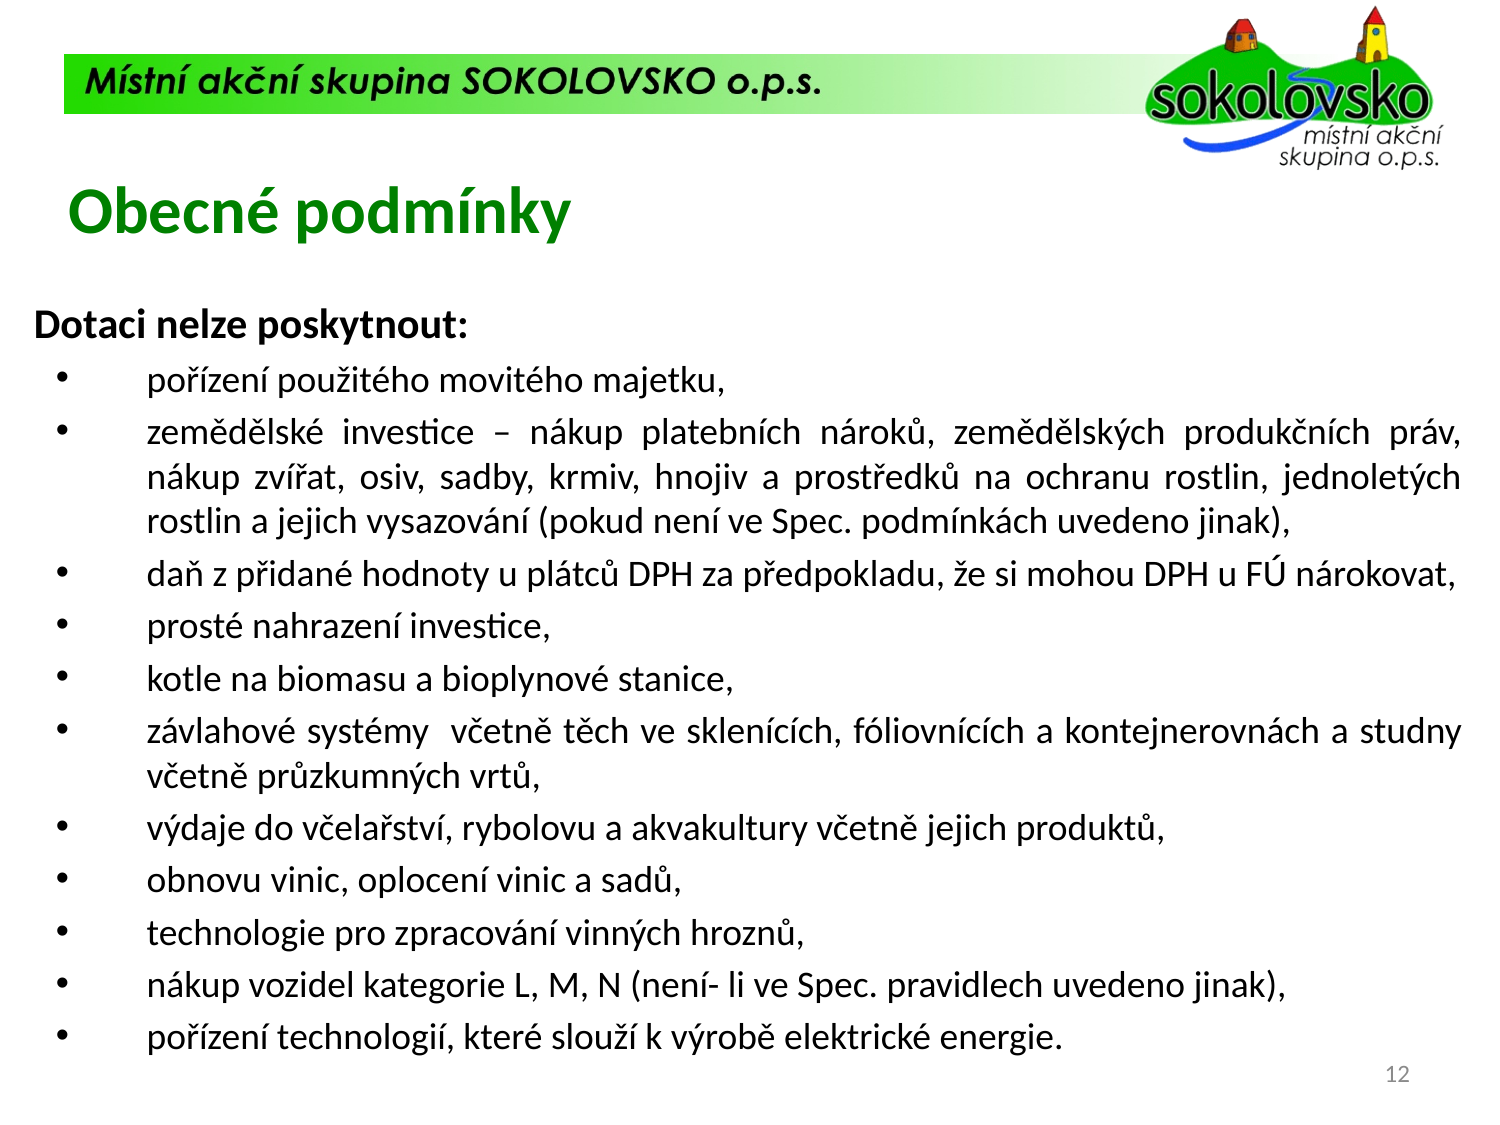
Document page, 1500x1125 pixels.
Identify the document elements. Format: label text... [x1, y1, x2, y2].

slide_number 12 [1074, 1042, 1425, 1103]
title Obecné podmínky [53, 137, 1458, 277]
picture [64, 0, 1458, 193]
list Dotaci nelze poskytnout: pořízení použitého movitého majetku, zemědělské investice – nákup platebních nároků, zemědělských produkčních práv, nákup zvířat, osiv, sadby, krmiv, hnojiv a prostředků na ochranu rostlin, jednoletých rostlin a jejich vysazování (pokud není ve Spec. podmínkách uvedeno jinak), daň z přidané hodnoty u plátců DPH za předpokladu, že si mohou DPH u FÚ nárokovat, prosté nahrazení investice, kotle na biomasu a bioplynové stanice, závlahové systémy včetně těch ve sklenících, fóliovnících a kontejnerovnách a studny včetně průzkumných vrtů, výdaje do včelařství, rybolovu a akvakultury včetně jejich produktů, obnovu vinic, oplocení vinic a sadů, technologie pro zpracování vinných hroznů, nákup vozidel kategorie L, M, N (není- li ve Spec. pravidlech uvedeno jinak), pořízení technologií, které slouží k výrobě elektrické energie. [18, 288, 1478, 1094]
